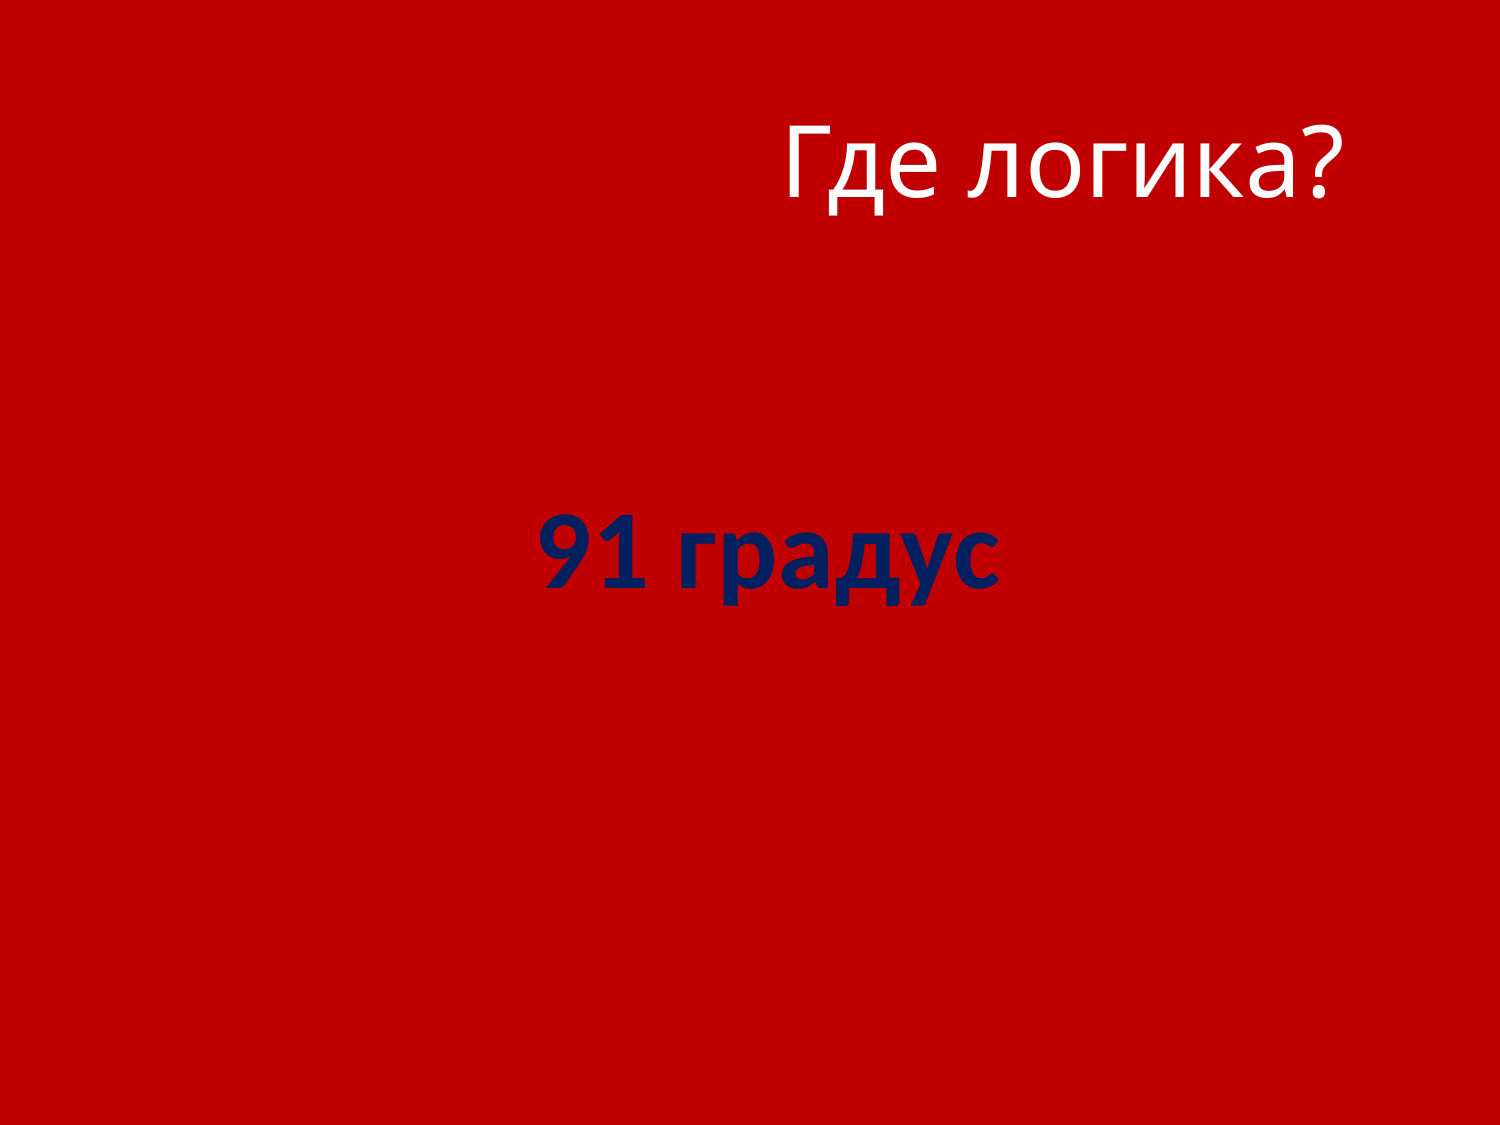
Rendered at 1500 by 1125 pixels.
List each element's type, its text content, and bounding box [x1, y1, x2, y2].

text_box Где логика? [765, 90, 1361, 225]
title 91 градус [242, 442, 1294, 646]
